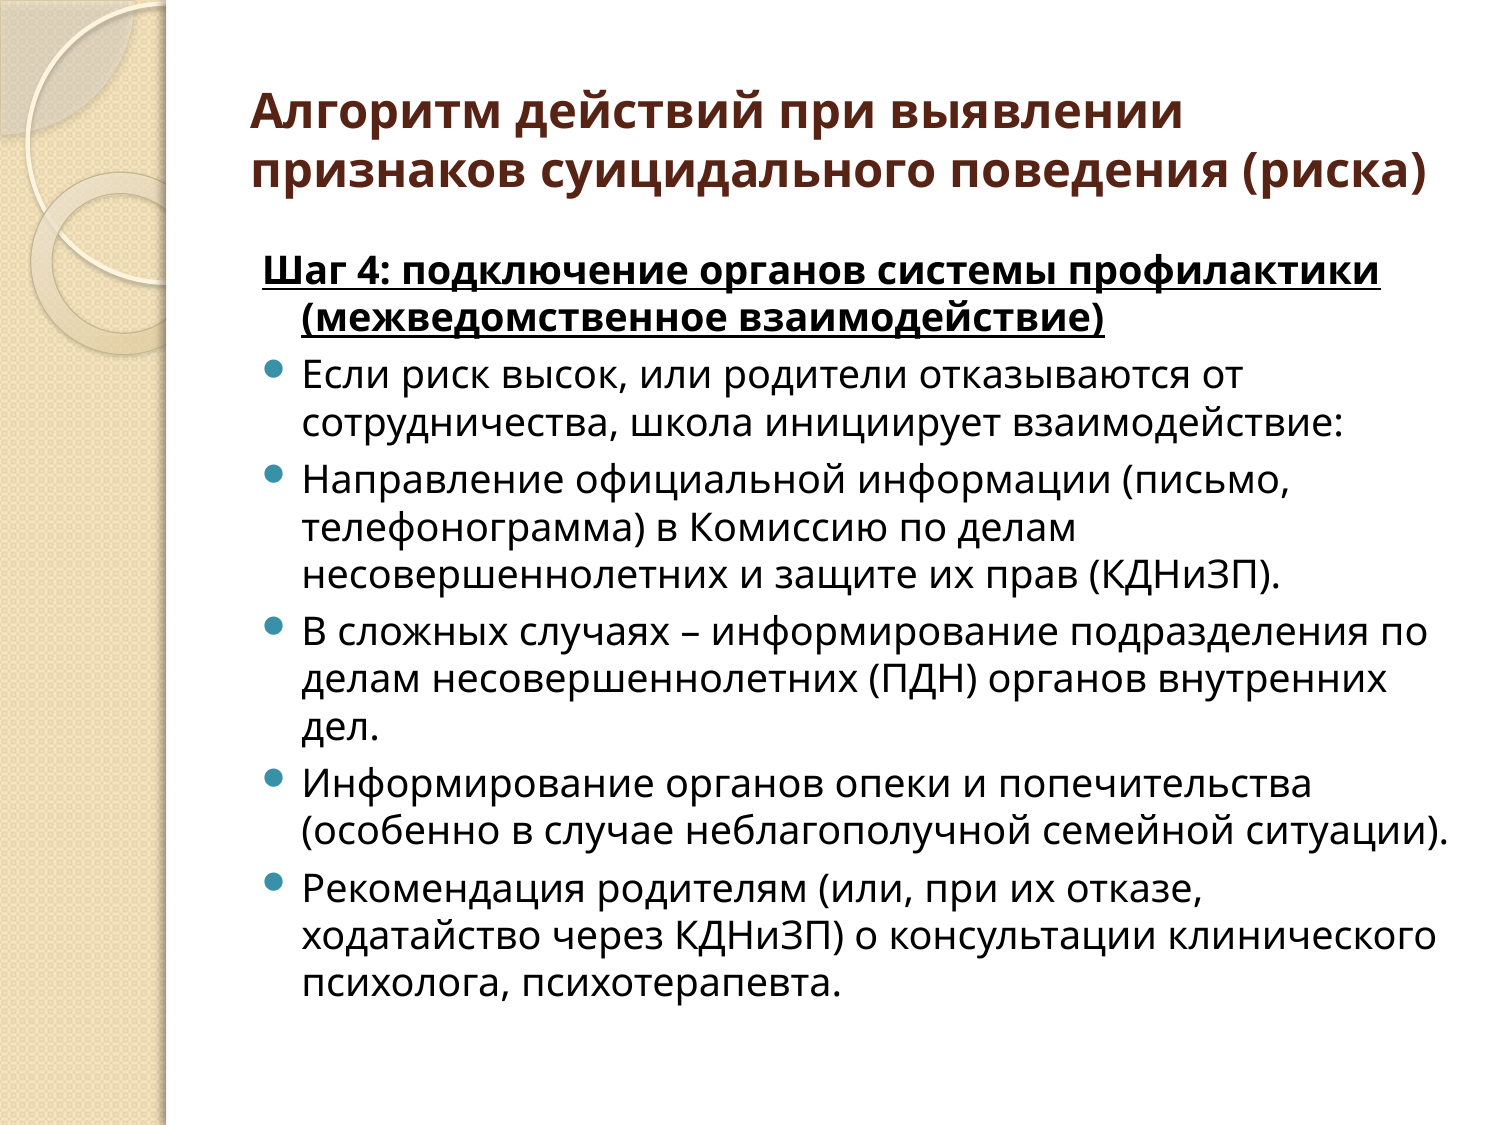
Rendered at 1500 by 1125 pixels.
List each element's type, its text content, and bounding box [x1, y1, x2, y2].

list Шаг 4: подключение органов системы профилактики (межведомственное взаимодействие) Если риск высок, или родители отказываются от сотрудничества, школа инициирует взаимодействие: Направление официальной информации (письмо, телефонограмма) в Комиссию по делам несовершеннолетних и защите их прав (КДНиЗП). В сложных случаях – информирование подразделения по делам несовершеннолетних (ПДН) органов внутренних дел. Информирование органов опеки и попечительства (особенно в случае неблагополучной семейной ситуации). Рекомендация родителям (или, при их отказе, ходатайство через КДНиЗП) о консультации клинического психолога, психотерапевта. [235, 237, 1466, 1025]
title Алгоритм действий при выявлении признаков суицидального поведения (риска) [235, 45, 1466, 233]
